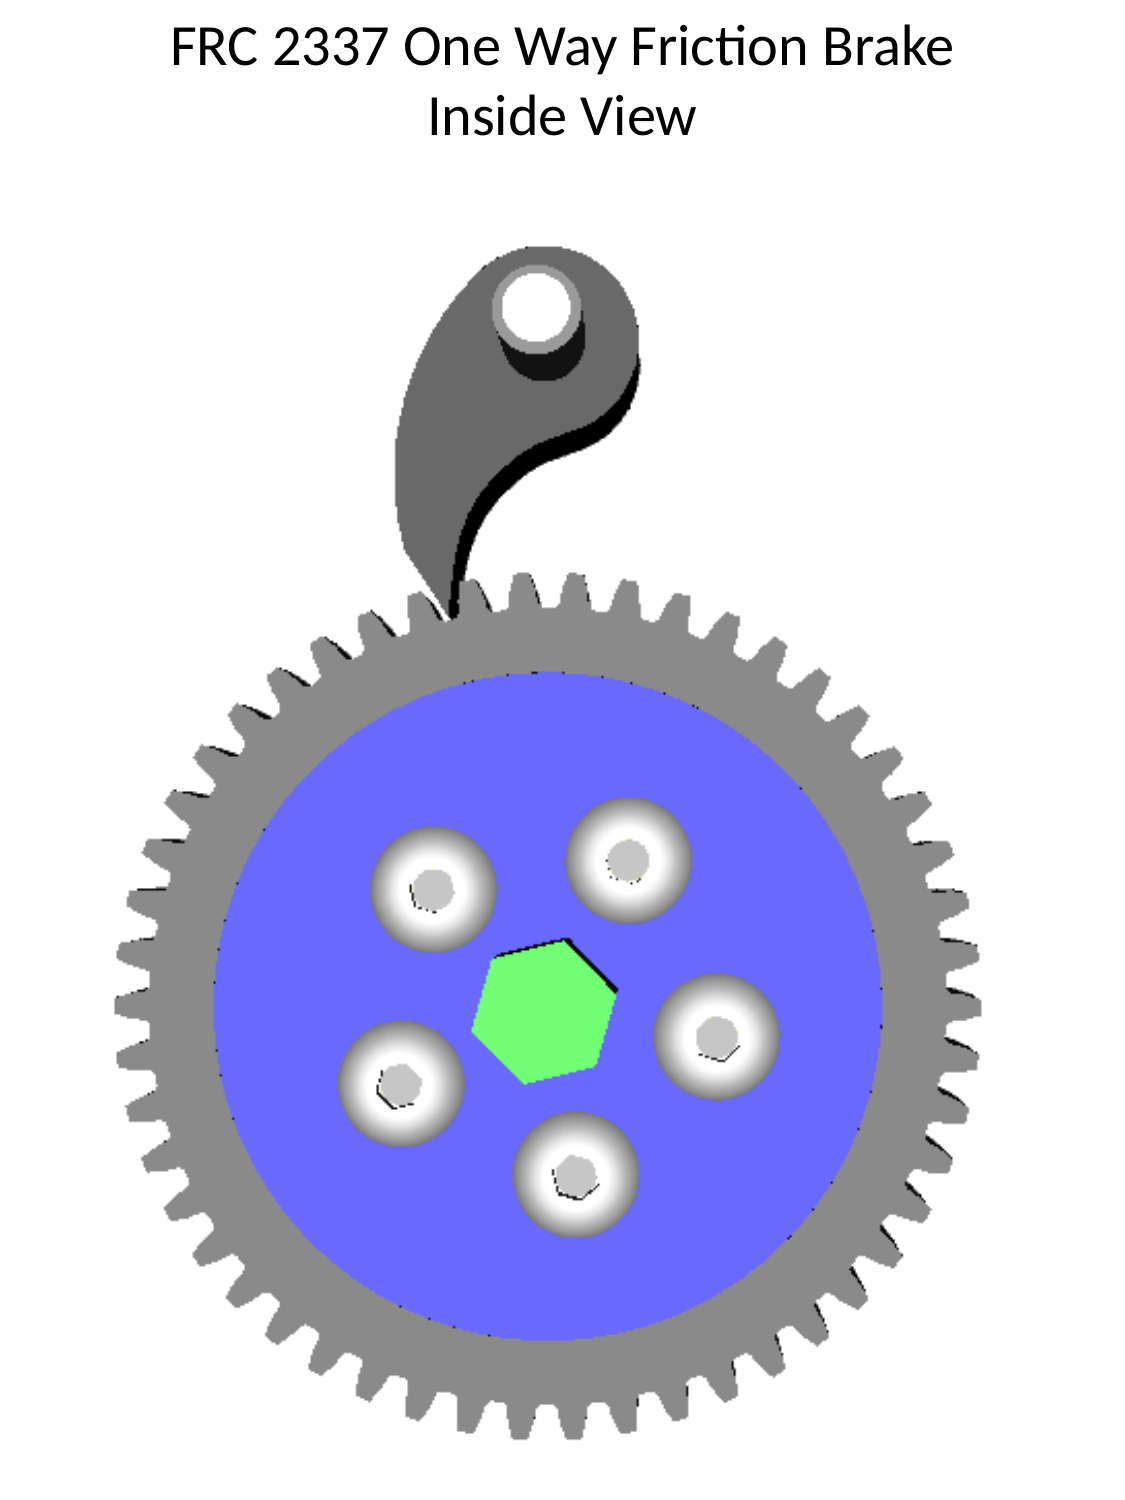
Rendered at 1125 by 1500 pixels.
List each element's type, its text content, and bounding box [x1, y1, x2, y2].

picture [82, 212, 1051, 1465]
text_box FRC 2337 One Way Friction Brake Inside View [24, 0, 1100, 155]
